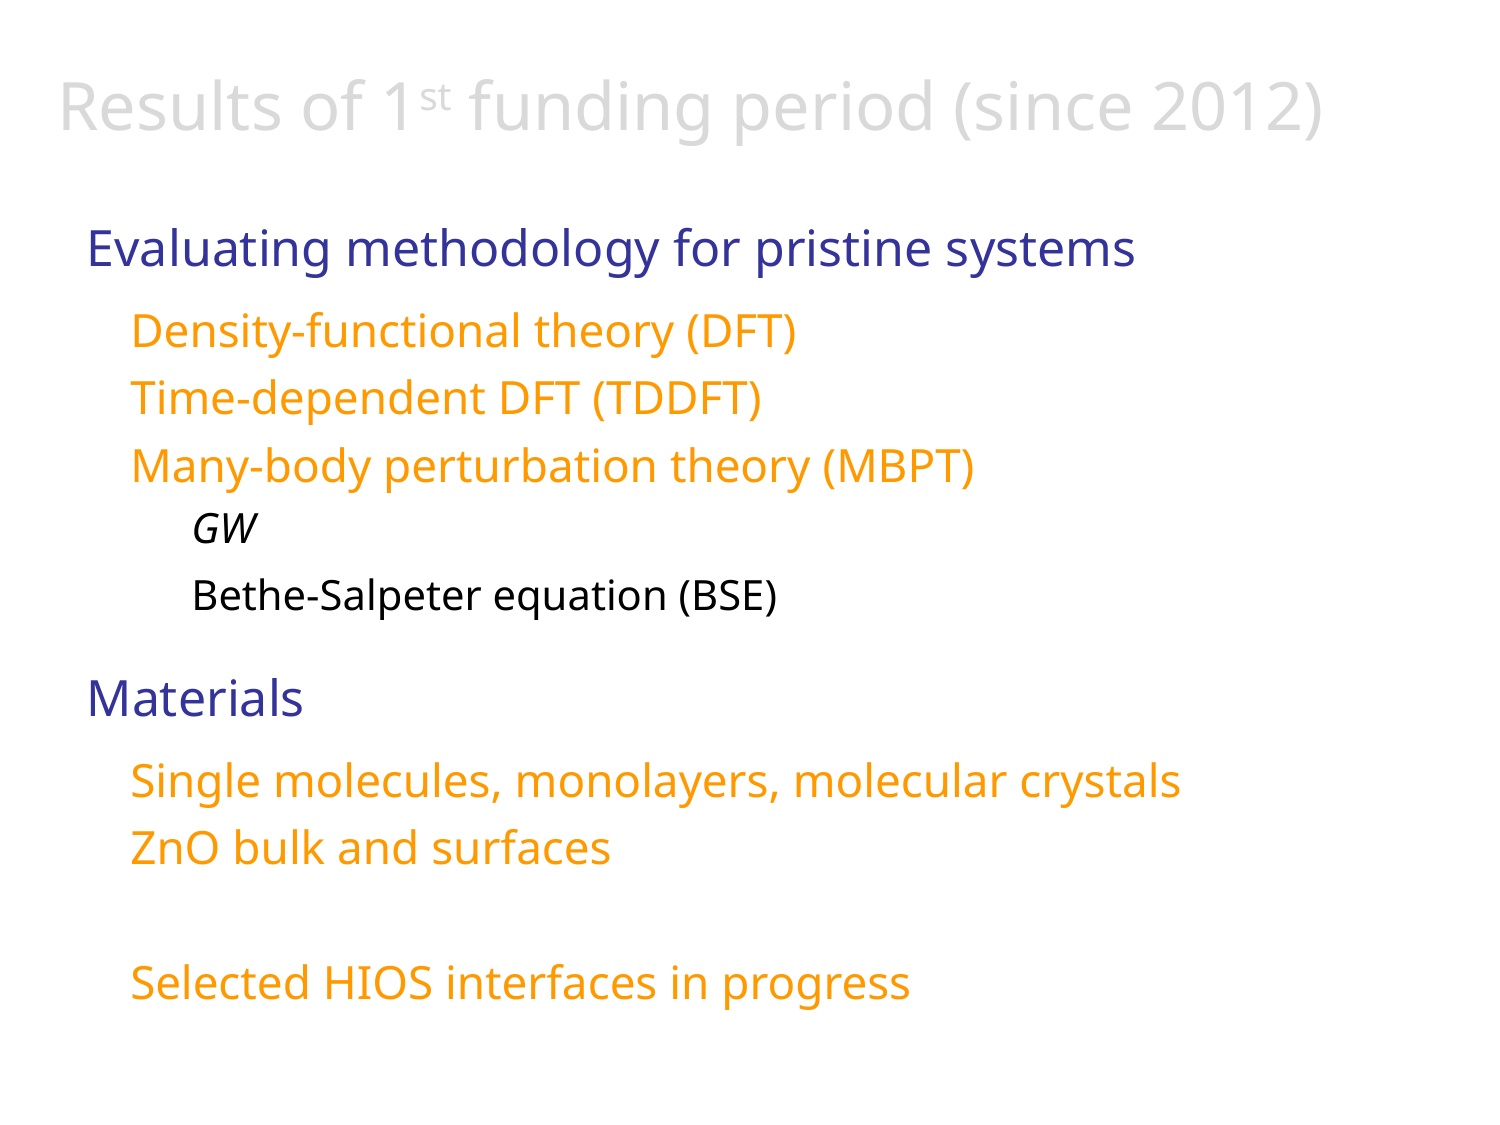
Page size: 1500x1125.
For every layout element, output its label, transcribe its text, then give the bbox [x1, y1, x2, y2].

list Results of 1st funding period (since 2012) Evaluating methodology for pristine systems Density-functional theory (DFT) Time-dependent DFT (TDDFT) Many-body perturbation theory (MBPT) GW Bethe-Salpeter equation (BSE) Materials Single molecules, monolayers, molecular crystals ZnO bulk and surfaces Selected HIOS interfaces in progress [42, 56, 1378, 769]
